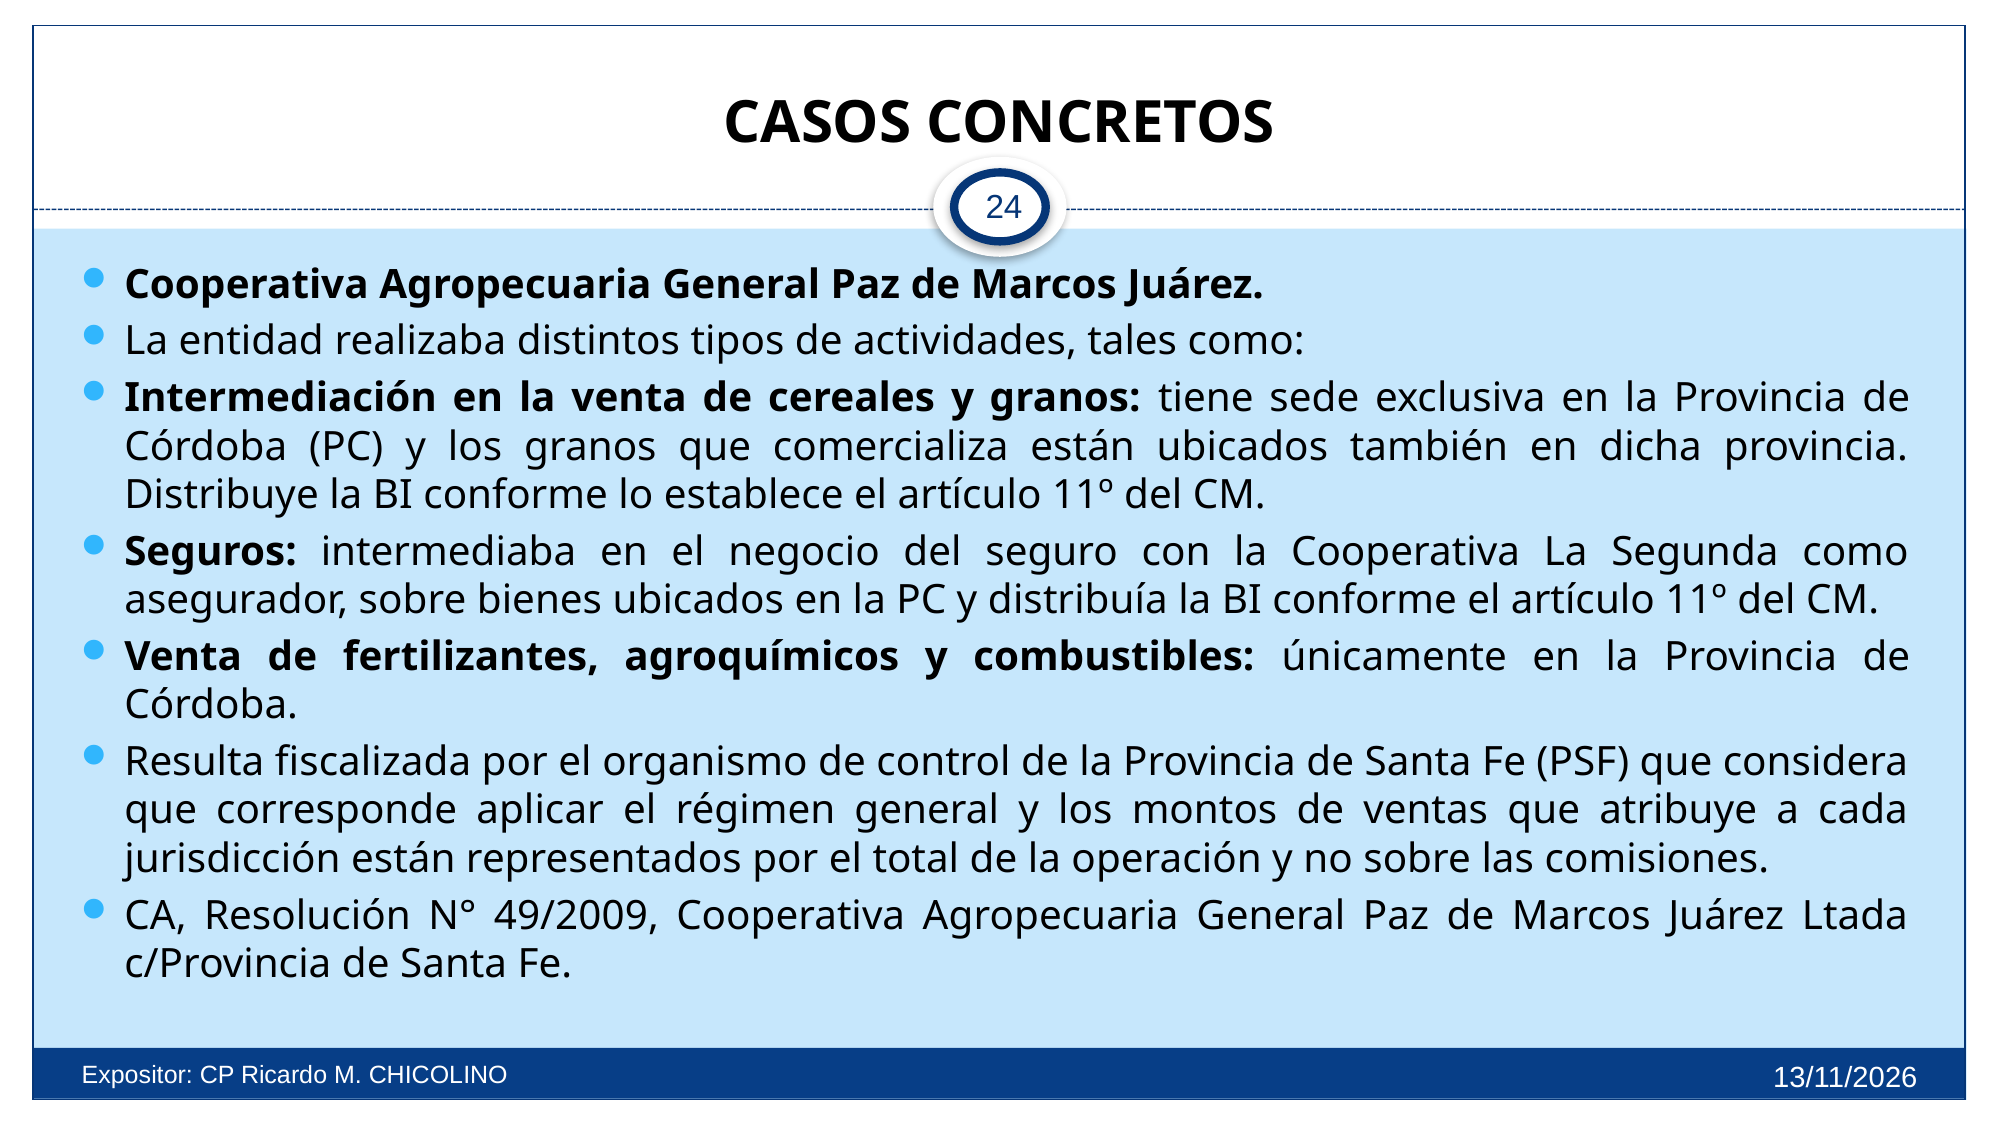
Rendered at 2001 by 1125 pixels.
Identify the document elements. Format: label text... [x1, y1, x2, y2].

slide_number 24 [954, 168, 1055, 241]
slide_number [1266, 1050, 1933, 1111]
title CASOS CONCRETOS [65, 37, 1933, 162]
list Cooperativa Agropecuaria General Paz de Marcos Juárez. La entidad realizaba distintos tipos de actividades, tales como: Intermediación en la venta de cereales y granos: tiene sede exclusiva en la Provincia de Córdoba (PC) y los granos que comercializa están ubicados también en dicha provincia. Distribuye la BI conforme lo establece el artículo 11º del CM. Seguros: intermediaba en el negocio del seguro con la Cooperativa La Segunda como asegurador, sobre bienes ubicados en la PC y distribuía la BI conforme el artículo 11º del CM. Venta de fertilizantes, agroquímicos y combustibles: únicamente en la Provincia de Córdoba. Resulta fiscalizada por el organismo de control de la Provincia de Santa Fe (PSF) que considera que corresponde aplicar el régimen general y los montos de ventas que atribuye a cada jurisdicción están representados por el total de la operación y no sobre las comisiones. CA, Resolución N° 49/2009, Cooperativa Agropecuaria General Paz de Marcos Juárez Ltada c/Provincia de Santa Fe. [66, 250, 1926, 1001]
footer Expositor: CP Ricardo M. CHICOLINO [66, 1051, 850, 1112]
